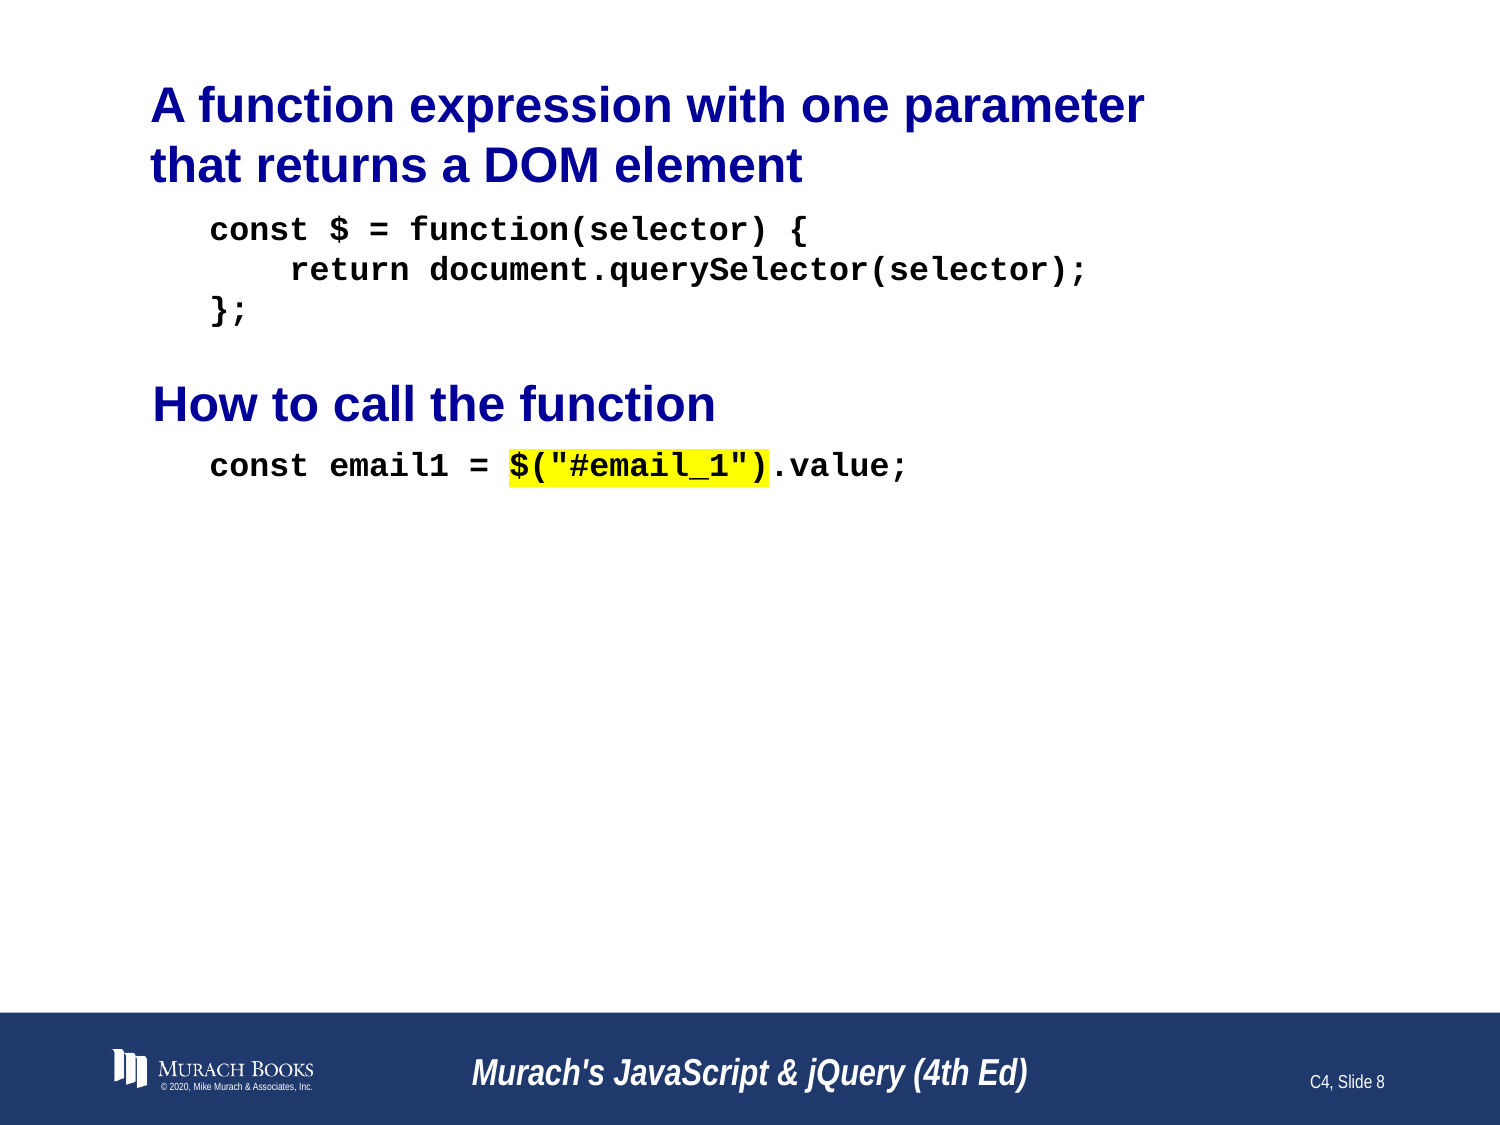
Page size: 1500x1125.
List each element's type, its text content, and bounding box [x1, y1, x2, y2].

list const $ = function(selector) { return document.querySelector(selector); }; How to call the function const email1 = $("#email_1").value; [137, 200, 1350, 1000]
slide_number C4, Slide 8 [1087, 1025, 1400, 1100]
slide_number Murach's JavaScript & jQuery (4th Ed) [463, 1025, 1050, 1100]
footer © 2020, Mike Murach & Associates, Inc. [12, 1025, 463, 1100]
title A function expression with one parameter that returns a DOM element [150, 72, 1350, 194]
